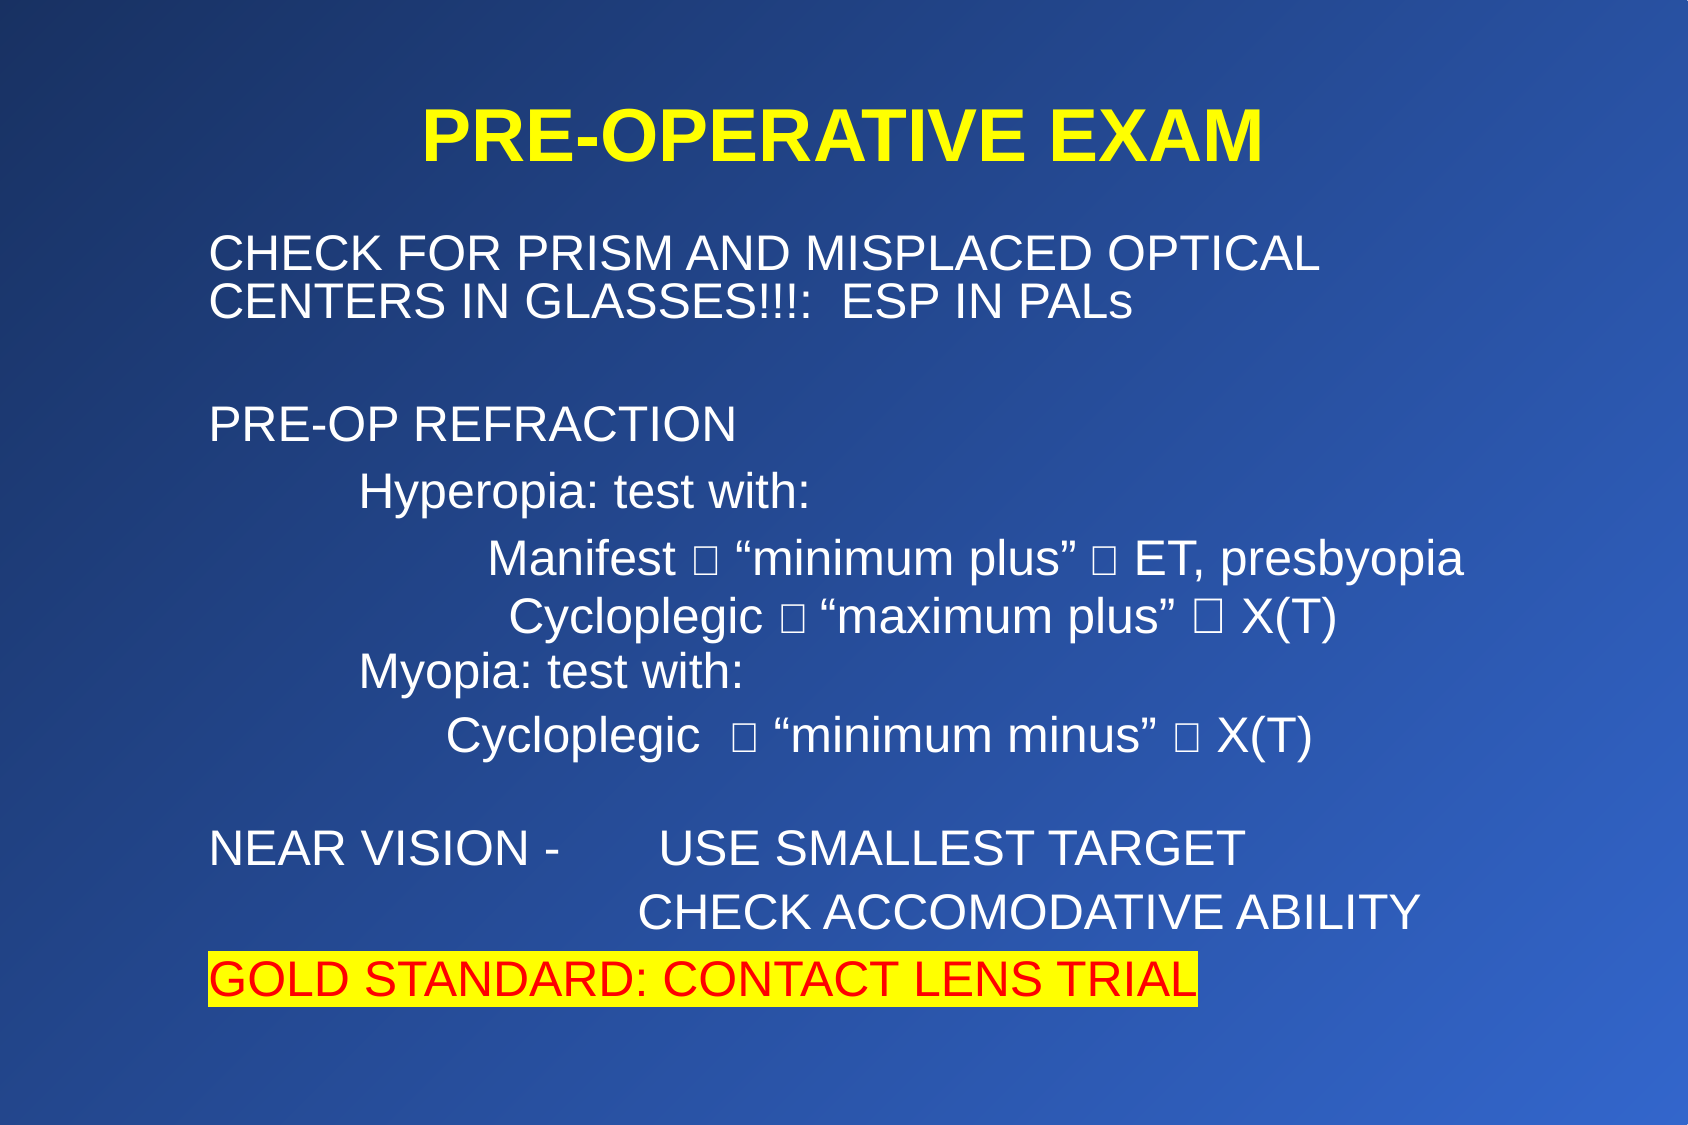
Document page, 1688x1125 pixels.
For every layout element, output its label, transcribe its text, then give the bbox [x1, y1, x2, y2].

title PRE-OPERATIVE EXAM [126, 37, 1561, 225]
list CHECK FOR PRISM AND MISPLACED OPTICAL CENTERS IN GLASSES!!!: ESP IN PALs PRE-OP REFRACTION Hyperopia: test with: Manifest  “minimum plus”  ET, presbyopia Cycloplegic  “maximum plus”  X(T) Myopia: test with: Cycloplegic  “minimum minus”  X(T) NEAR VISION - USE SMALLEST TARGET CHECK ACCOMODATIVE ABILITY GOLD STANDARD: CONTACT LENS TRIAL [136, 224, 1567, 1063]
